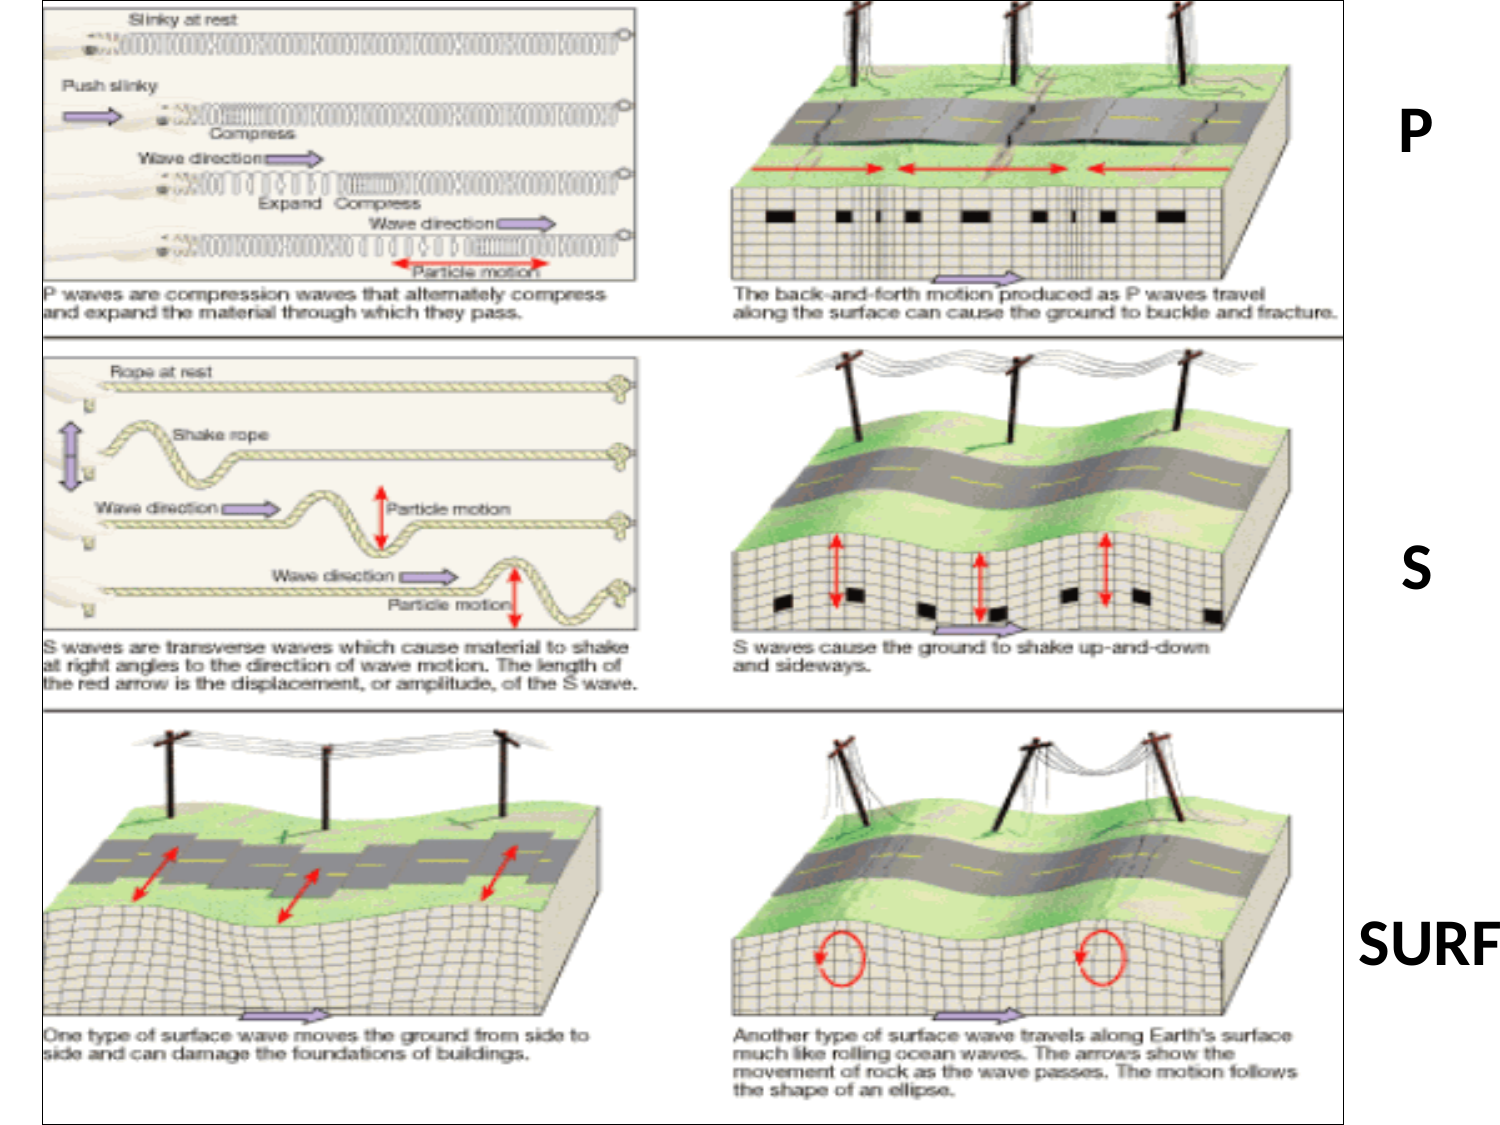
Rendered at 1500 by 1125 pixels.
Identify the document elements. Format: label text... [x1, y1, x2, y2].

picture [42, 0, 1345, 1125]
text_box SURF [1349, 891, 1500, 986]
text_box S [1386, 515, 1448, 610]
text_box P [1383, 78, 1449, 174]
